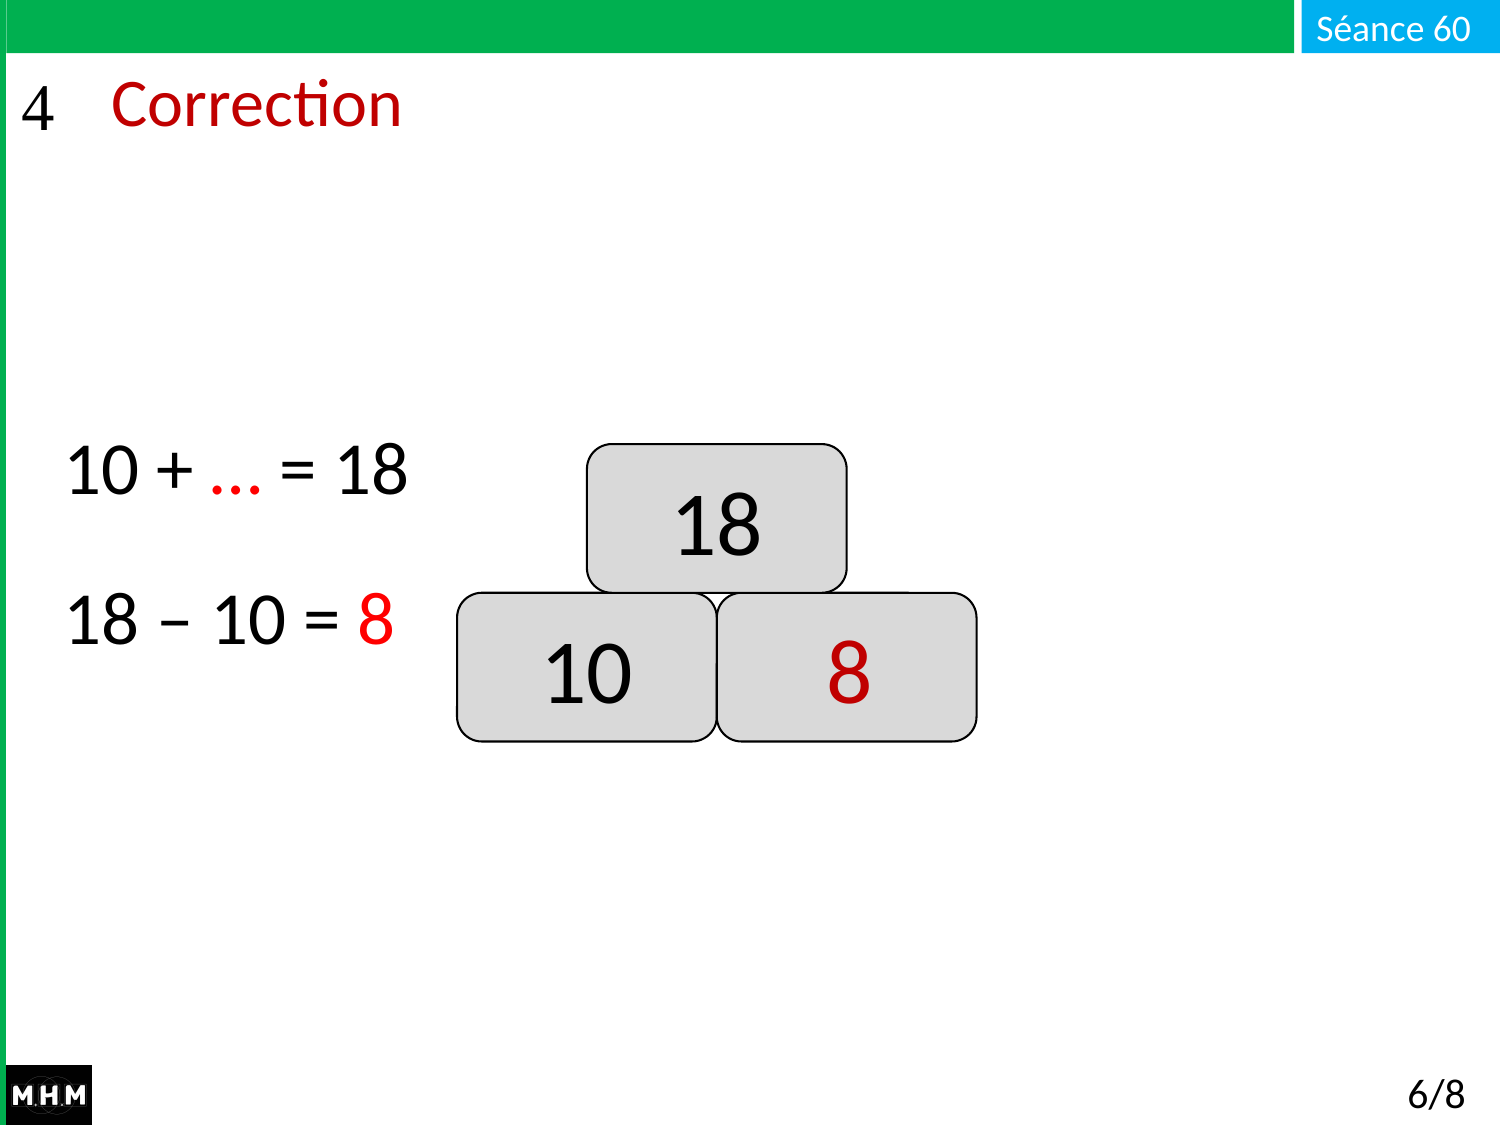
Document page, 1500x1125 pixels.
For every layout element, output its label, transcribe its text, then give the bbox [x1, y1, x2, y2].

picture [6, 1065, 92, 1125]
text_box 10 + … = 18 [48, 412, 430, 518]
list 6/8 [1373, 1064, 1500, 1125]
text_box 10 [455, 591, 717, 743]
text_box 18 [585, 443, 848, 594]
title Correction [96, 60, 1391, 150]
text_box 18 – 10 = 8 [48, 562, 430, 668]
text_box 8 [811, 604, 882, 729]
text_box [715, 591, 978, 743]
